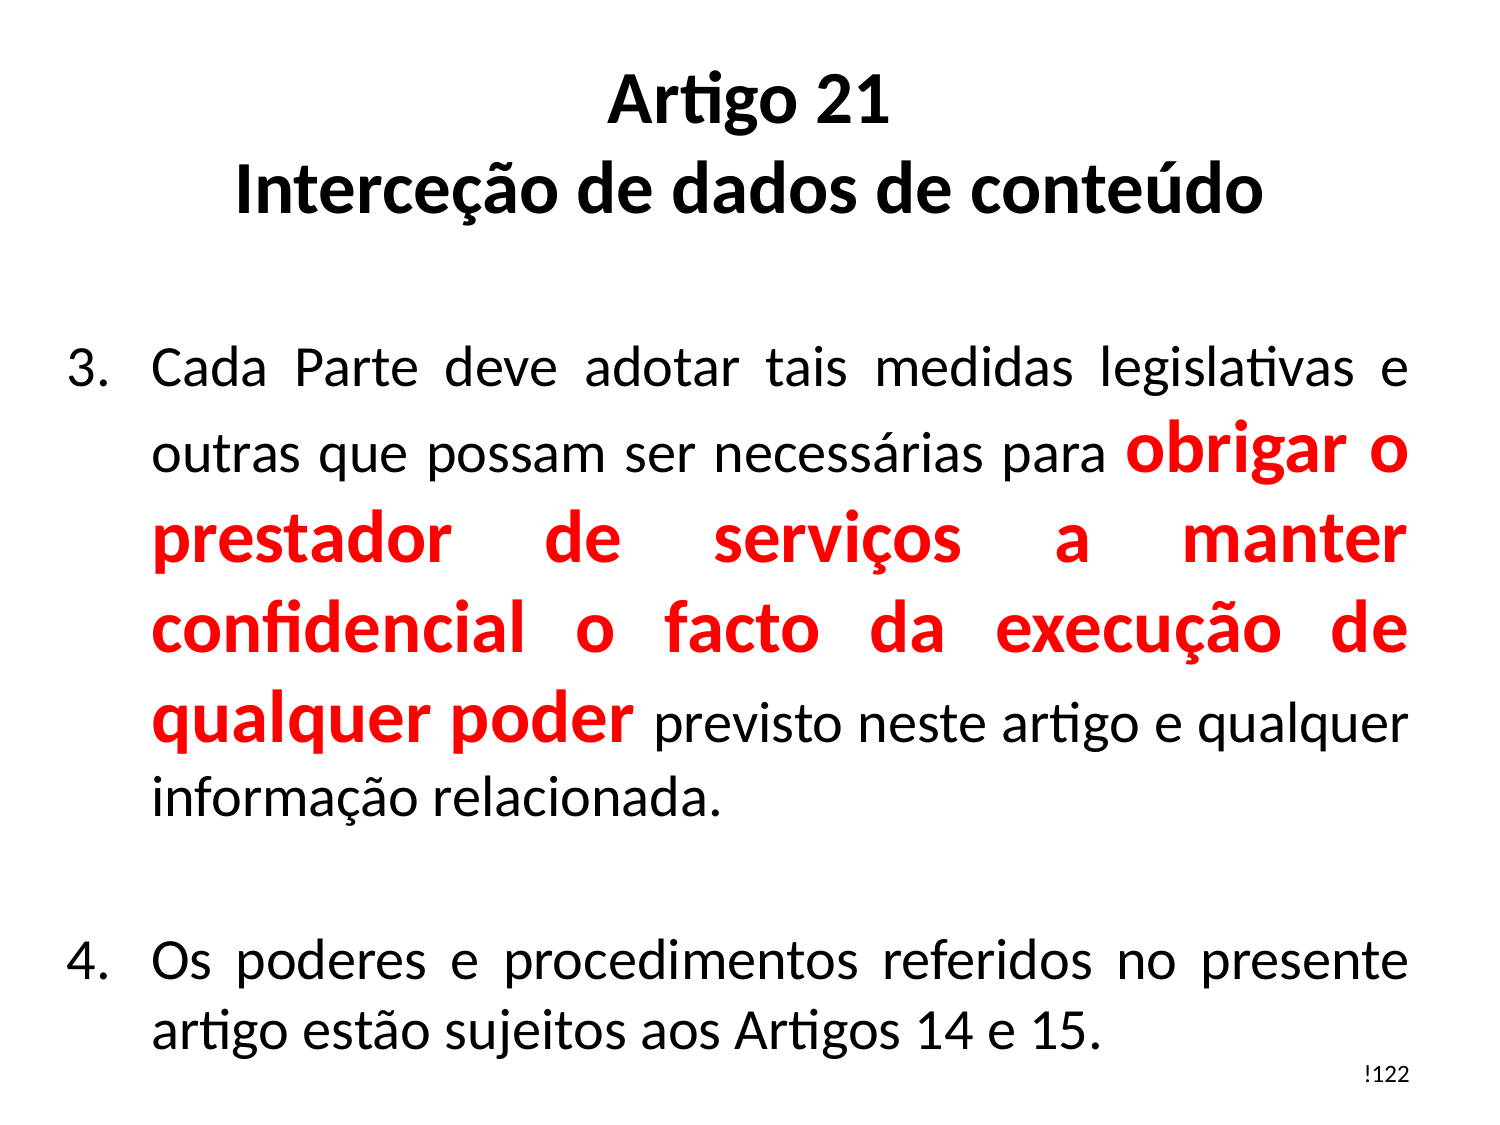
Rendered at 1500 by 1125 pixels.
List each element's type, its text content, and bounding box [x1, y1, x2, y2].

list Cada Parte deve adotar tais medidas legislativas e outras que possam ser necessárias para obrigar o prestador de serviços a manter confidencial o facto da execução de qualquer poder previsto neste artigo e qualquer informação relacionada. Os poderes e procedimentos referidos no presente artigo estão sujeitos aos Artigos 14 e 15. [51, 319, 1426, 980]
slide_number !122 [1074, 1042, 1425, 1103]
title Artigo 21 Interceção de dados de conteúdo [74, 44, 1426, 233]
